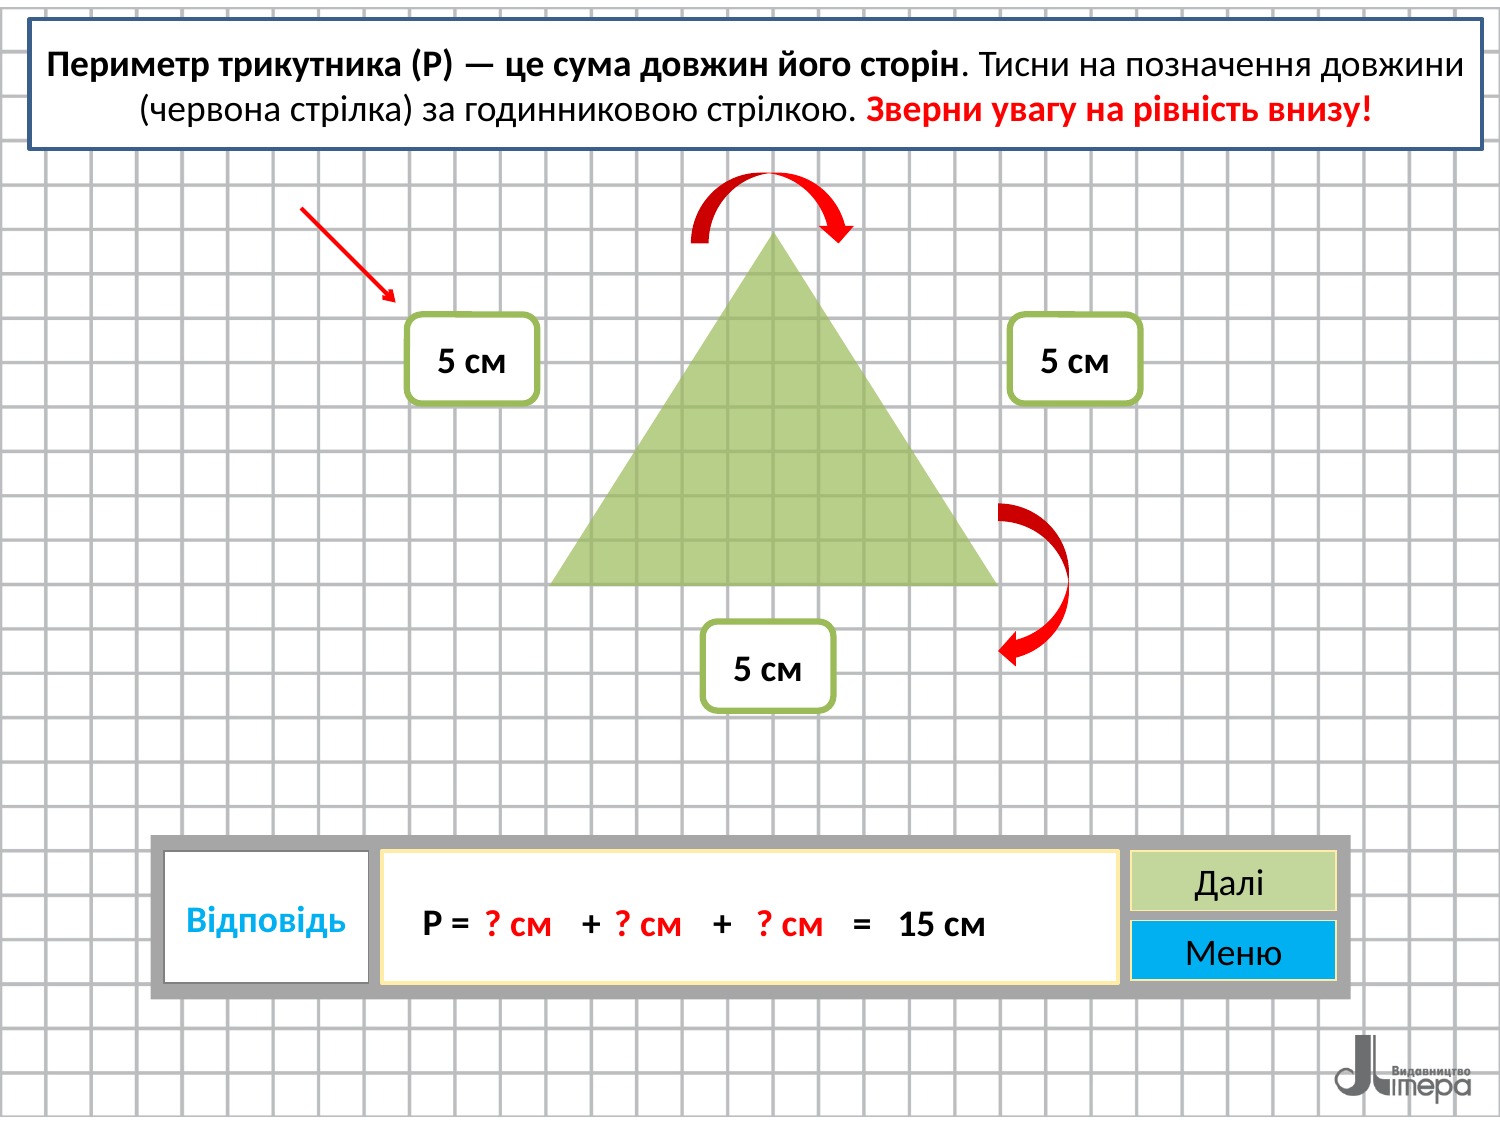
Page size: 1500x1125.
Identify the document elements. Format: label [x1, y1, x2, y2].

picture [0, 6, 1500, 1117]
text_box [300, 207, 396, 303]
